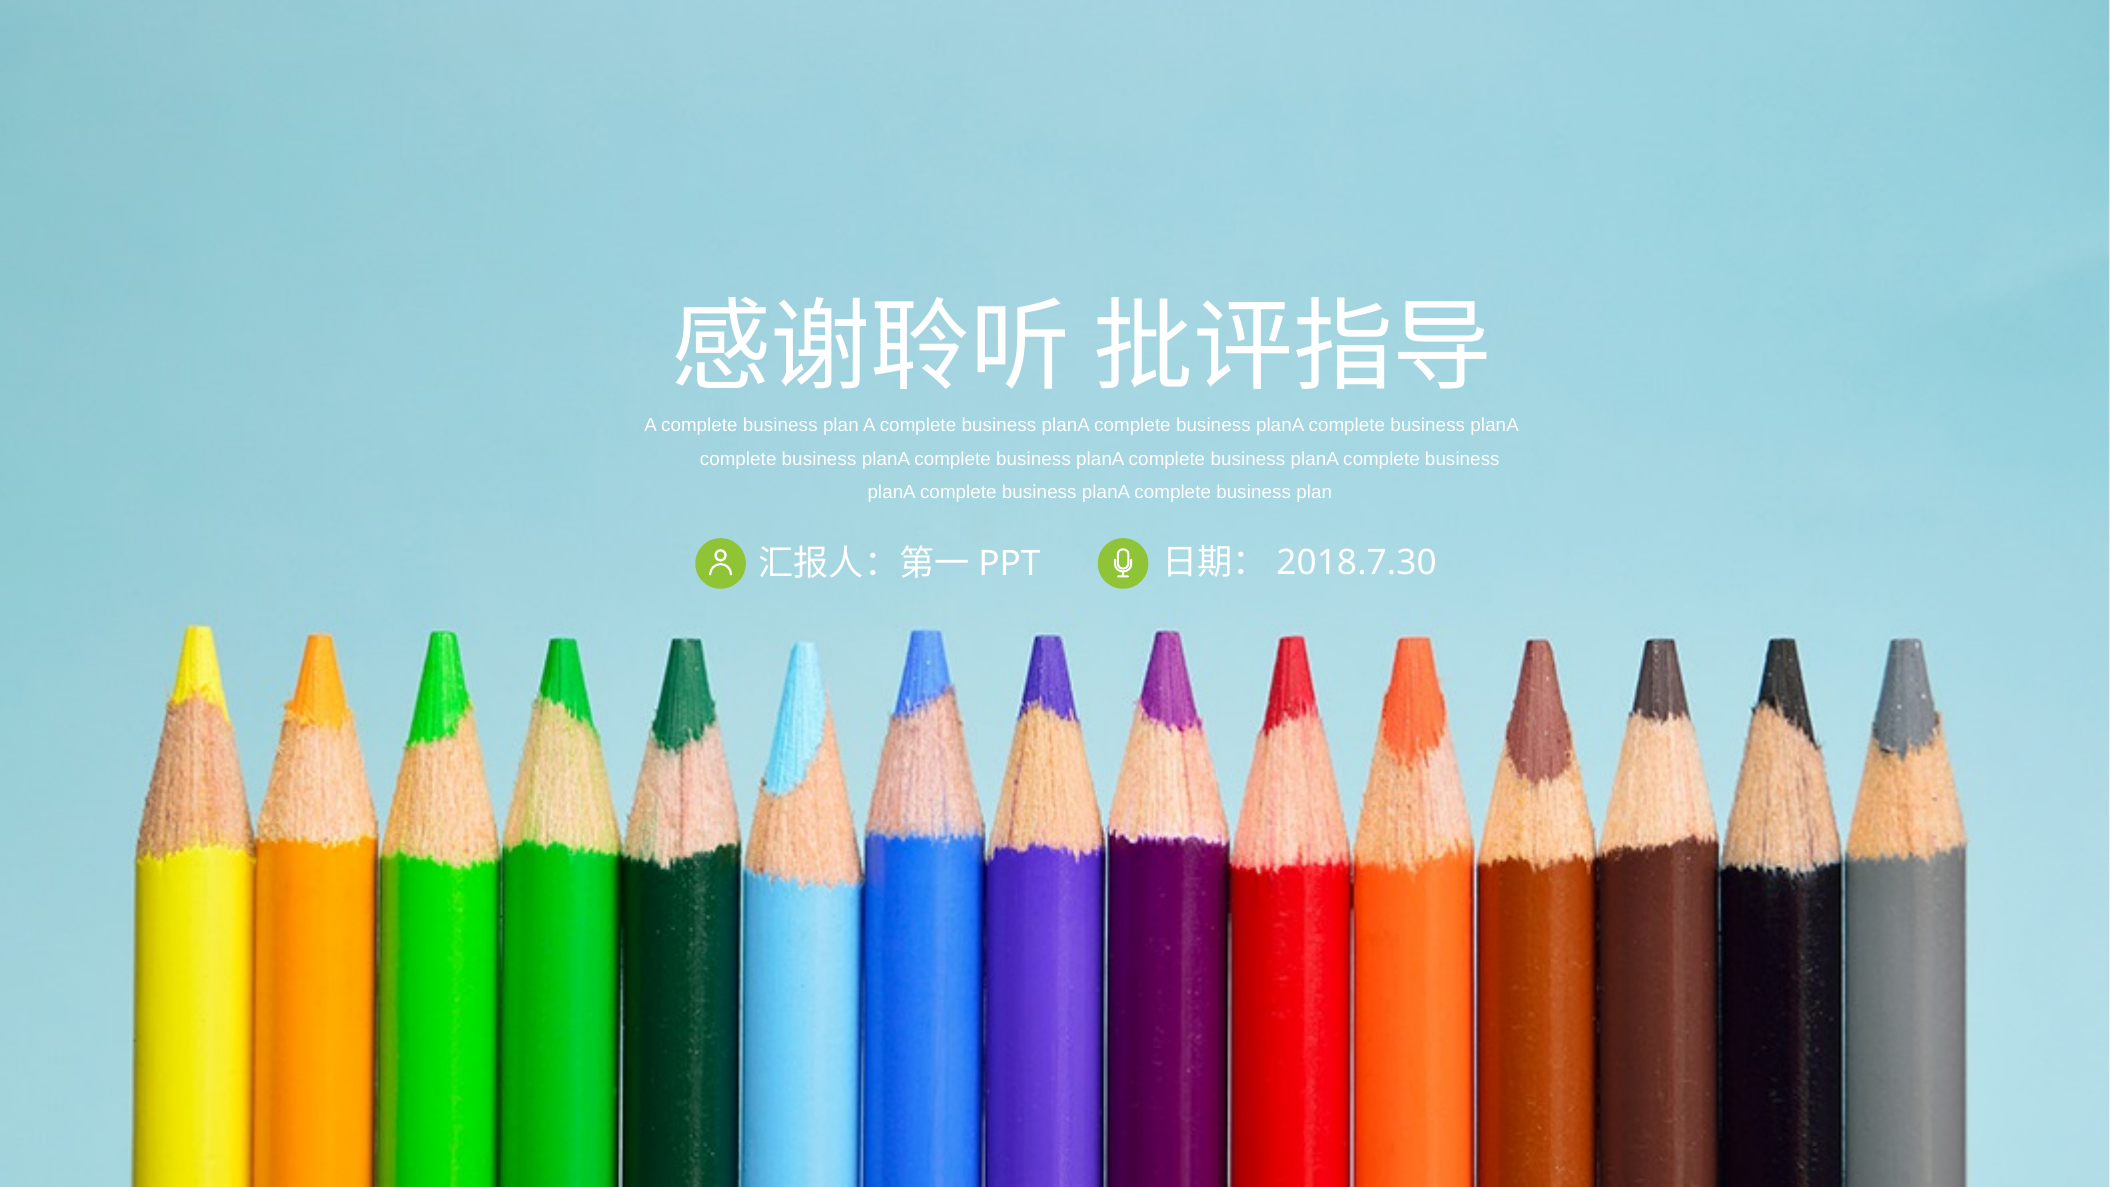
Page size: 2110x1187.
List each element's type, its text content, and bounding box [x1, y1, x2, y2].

text_box A complete business plan A complete business planA complete business planA complete business planA complete business planA complete business planA complete business planA complete business planA complete business planA complete business plan [618, 390, 1544, 513]
text_box 日期：2018.7.30 [1147, 531, 1452, 589]
text_box 汇报人：第一PPT [743, 532, 1056, 590]
text_box [0, 0, 2110, 1187]
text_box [1097, 538, 1149, 589]
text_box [695, 538, 746, 589]
text_box 感谢聆听 批评指导 [605, 274, 1559, 409]
